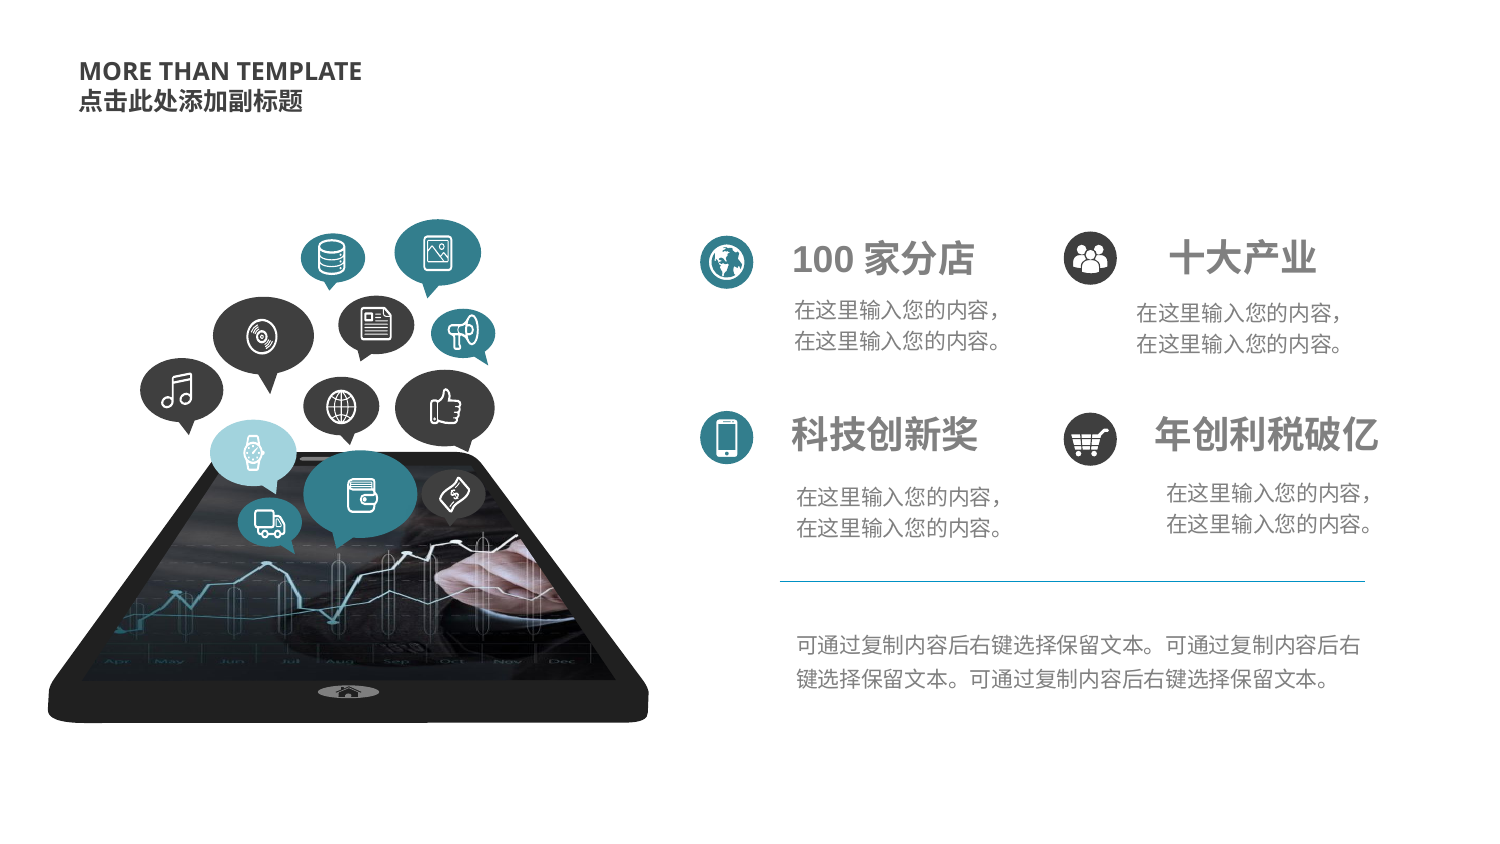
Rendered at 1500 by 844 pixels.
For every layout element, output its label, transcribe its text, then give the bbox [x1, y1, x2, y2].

text_box 100家分店 [777, 227, 991, 288]
text_box 在这里输入您的内容，在这里输入您的内容。 [779, 283, 1023, 362]
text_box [47, 219, 651, 724]
text_box 十大产业 [1153, 226, 1333, 287]
text_box 在这里输入您的内容，在这里输入您的内容。 [1151, 466, 1395, 545]
text_box 在这里输入您的内容，在这里输入您的内容。 [1121, 287, 1365, 365]
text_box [699, 235, 754, 289]
text_box 科技创新奖 [776, 404, 995, 464]
text_box 可通过复制内容后右键选择保留文本。可通过复制内容后右键选择保留文本。可通过复制内容后右键选择保留文本。 [781, 616, 1395, 734]
text_box 在这里输入您的内容，在这里输入您的内容。 [781, 470, 1025, 549]
text_box [1063, 231, 1117, 285]
text_box [1063, 412, 1117, 466]
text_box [699, 410, 754, 465]
text_box 年创利税破亿 [1140, 404, 1395, 464]
